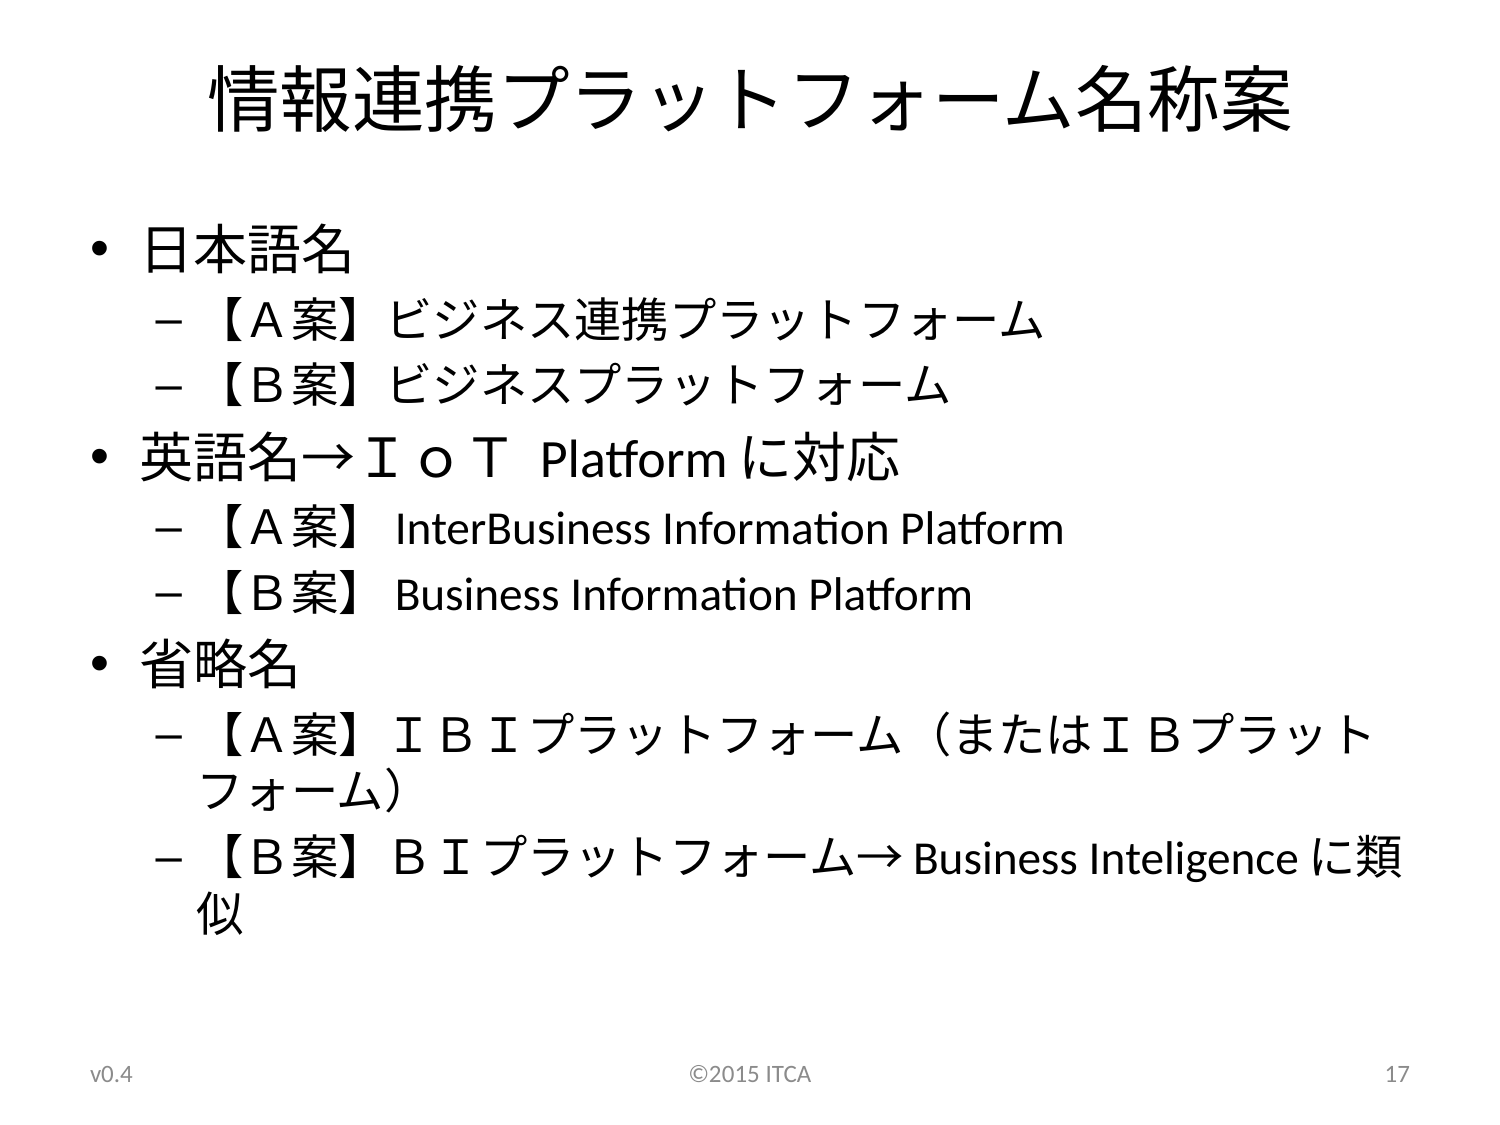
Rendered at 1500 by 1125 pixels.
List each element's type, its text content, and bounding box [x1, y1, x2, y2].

title 情報連携プラットフォーム名称案 [75, 45, 1425, 149]
list 日本語名 【Ａ案】ビジネス連携プラットフォーム 【Ｂ案】ビジネスプラットフォーム 英語名→ＩｏＴ Platformに対応 【Ａ案】InterBusiness Information Platform 【Ｂ案】Business Information Platform 省略名 【Ａ案】ＩＢＩプラットフォーム（またはＩＢプラットフォーム） 【Ｂ案】ＢＩプラットフォーム→Business Inteligenceに類似 [75, 208, 1447, 951]
footer ©2015 ITCA [512, 1042, 988, 1103]
slide_number 17 [1074, 1042, 1425, 1103]
slide_number v0.4 [75, 1042, 425, 1103]
